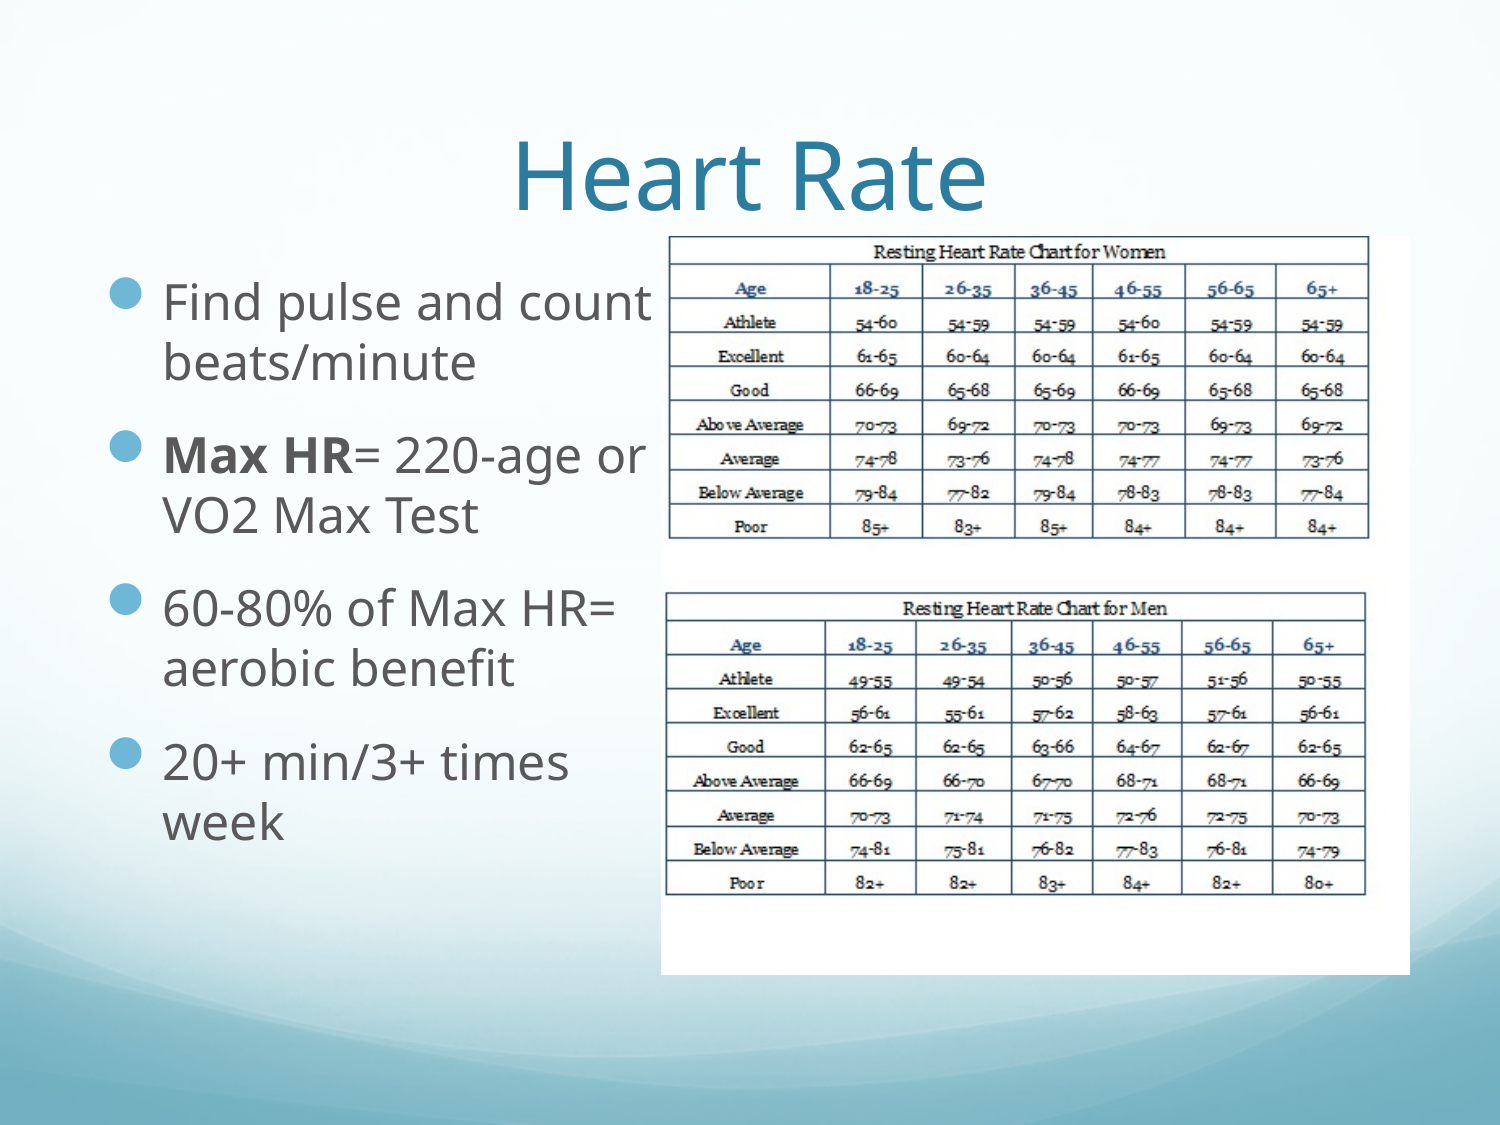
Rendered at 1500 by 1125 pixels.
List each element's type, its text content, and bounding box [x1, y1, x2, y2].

title Heart Rate [90, 17, 1410, 237]
picture [661, 236, 1410, 976]
list Find pulse and count beats/minute Max HR= 220-age or VO2 Max Test 60-80% of Max HR= aerobic benefit 20+ min/3+ times week [90, 262, 654, 975]
